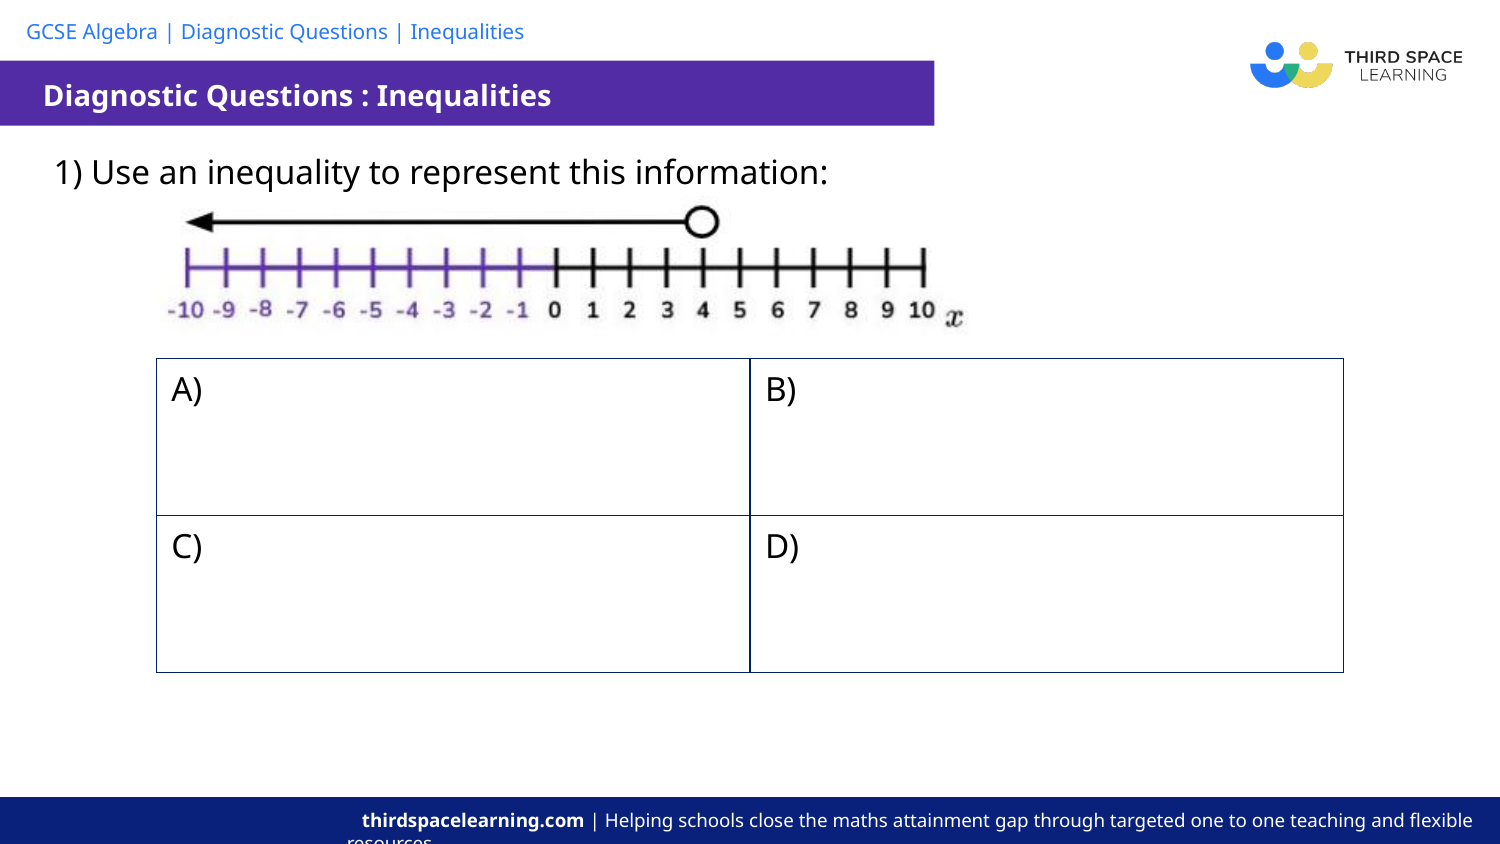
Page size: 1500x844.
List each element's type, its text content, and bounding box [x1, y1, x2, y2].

text_box Diagnostic Questions : Inequalities [27, 61, 778, 127]
picture [155, 196, 976, 340]
picture [1250, 33, 1465, 99]
table_header 1) Use an inequality to represent this information: [19, 142, 930, 330]
